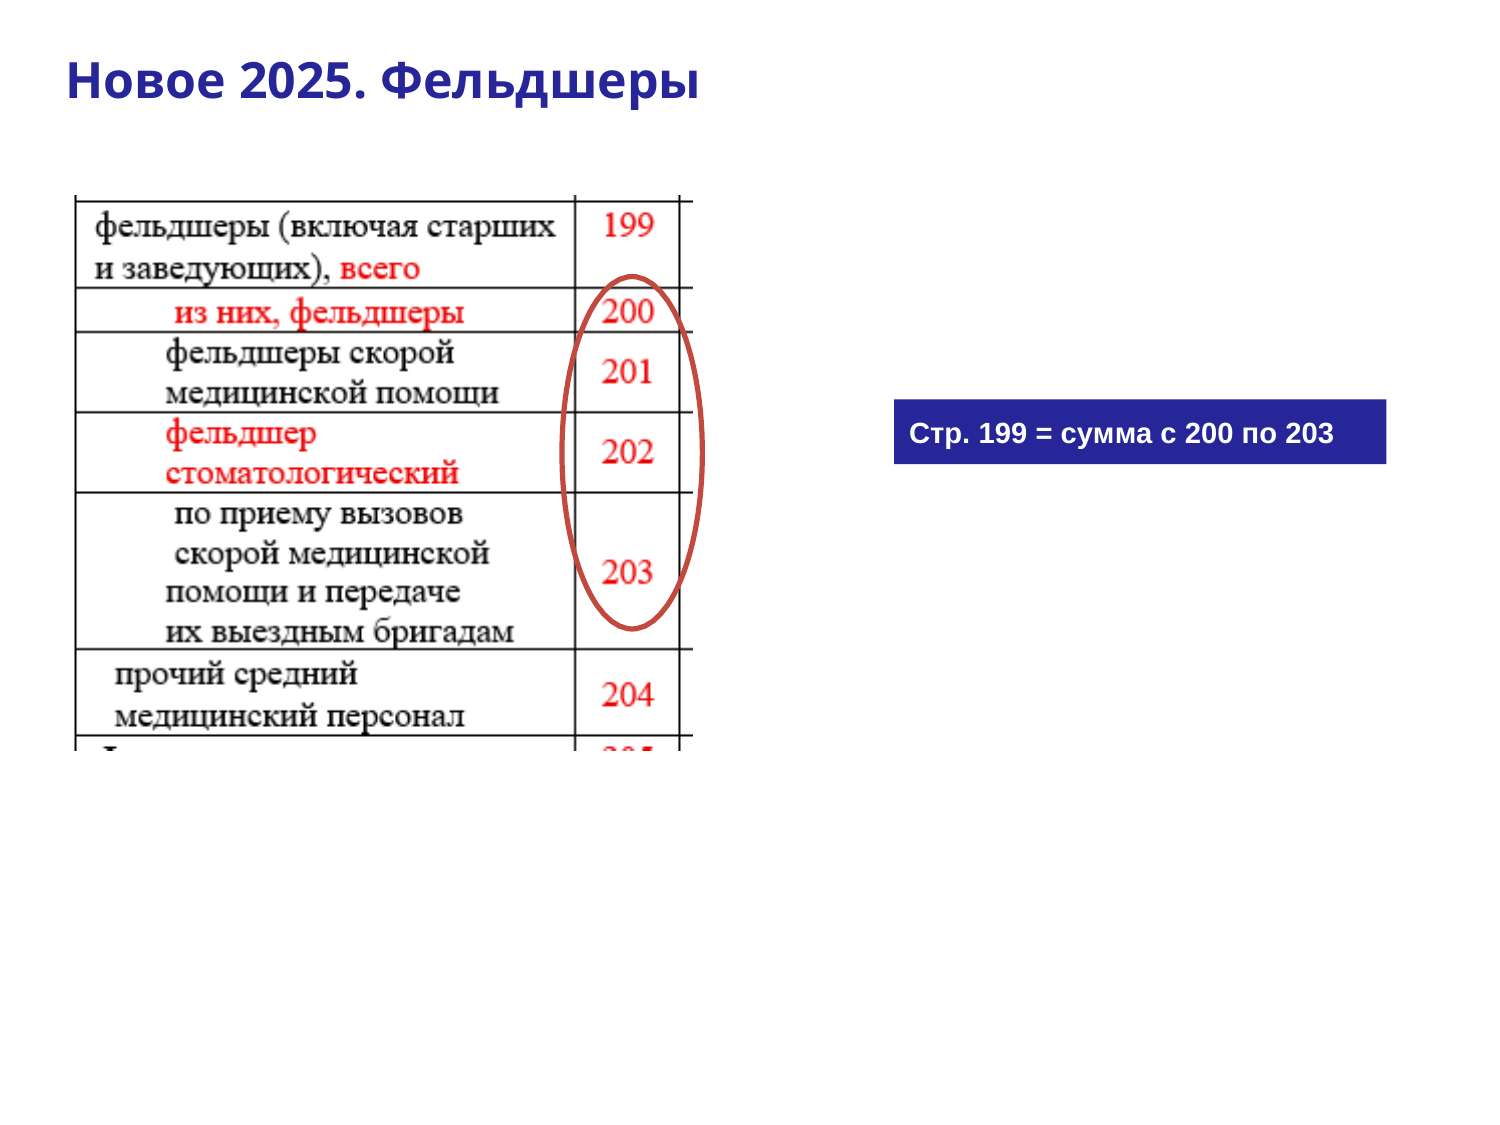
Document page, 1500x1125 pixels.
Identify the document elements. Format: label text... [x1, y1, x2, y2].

text_box Новое 2025. Фельдшеры [0, 33, 877, 124]
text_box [68, 195, 703, 751]
text_box Стр. 199 = сумма с 200 по 203 [894, 399, 1387, 465]
